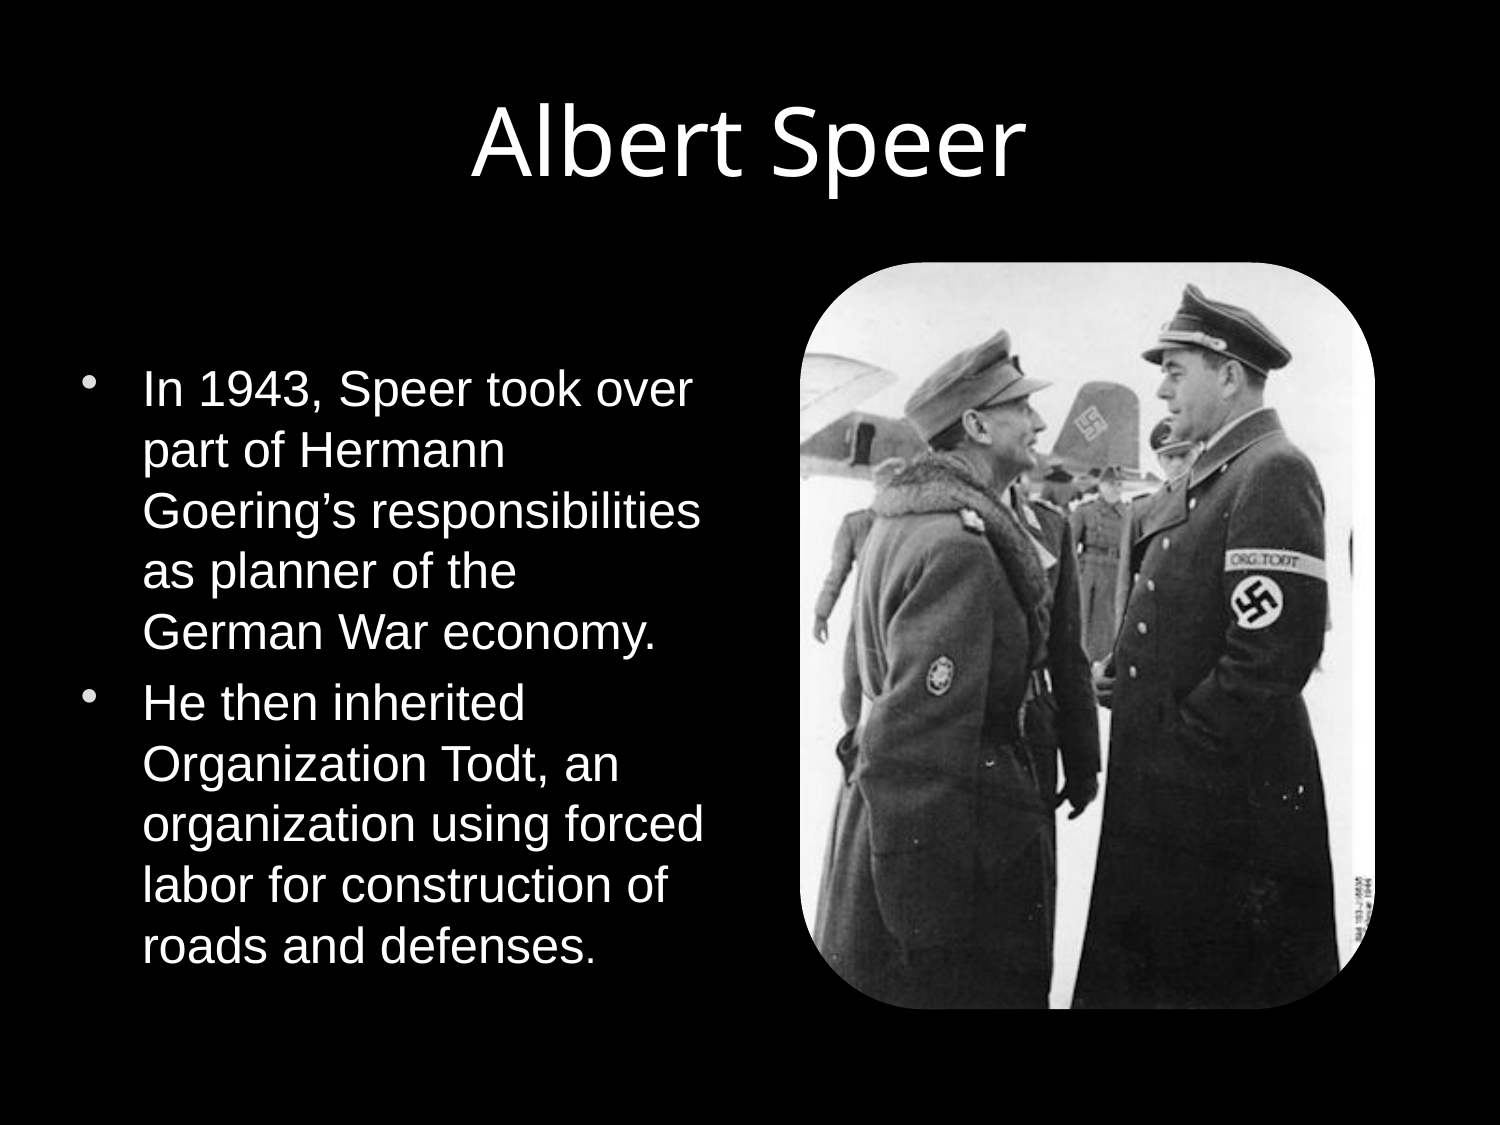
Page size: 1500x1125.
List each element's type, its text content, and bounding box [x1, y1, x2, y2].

list In 1943, Speer took over part of Hermann Goering’s responsibilities as planner of the German War economy. He then inherited Organization Todt, an organization using forced labor for construction of roads and defenses. [62, 262, 726, 1005]
title Albert Speer [75, 44, 1425, 233]
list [799, 262, 1376, 1010]
